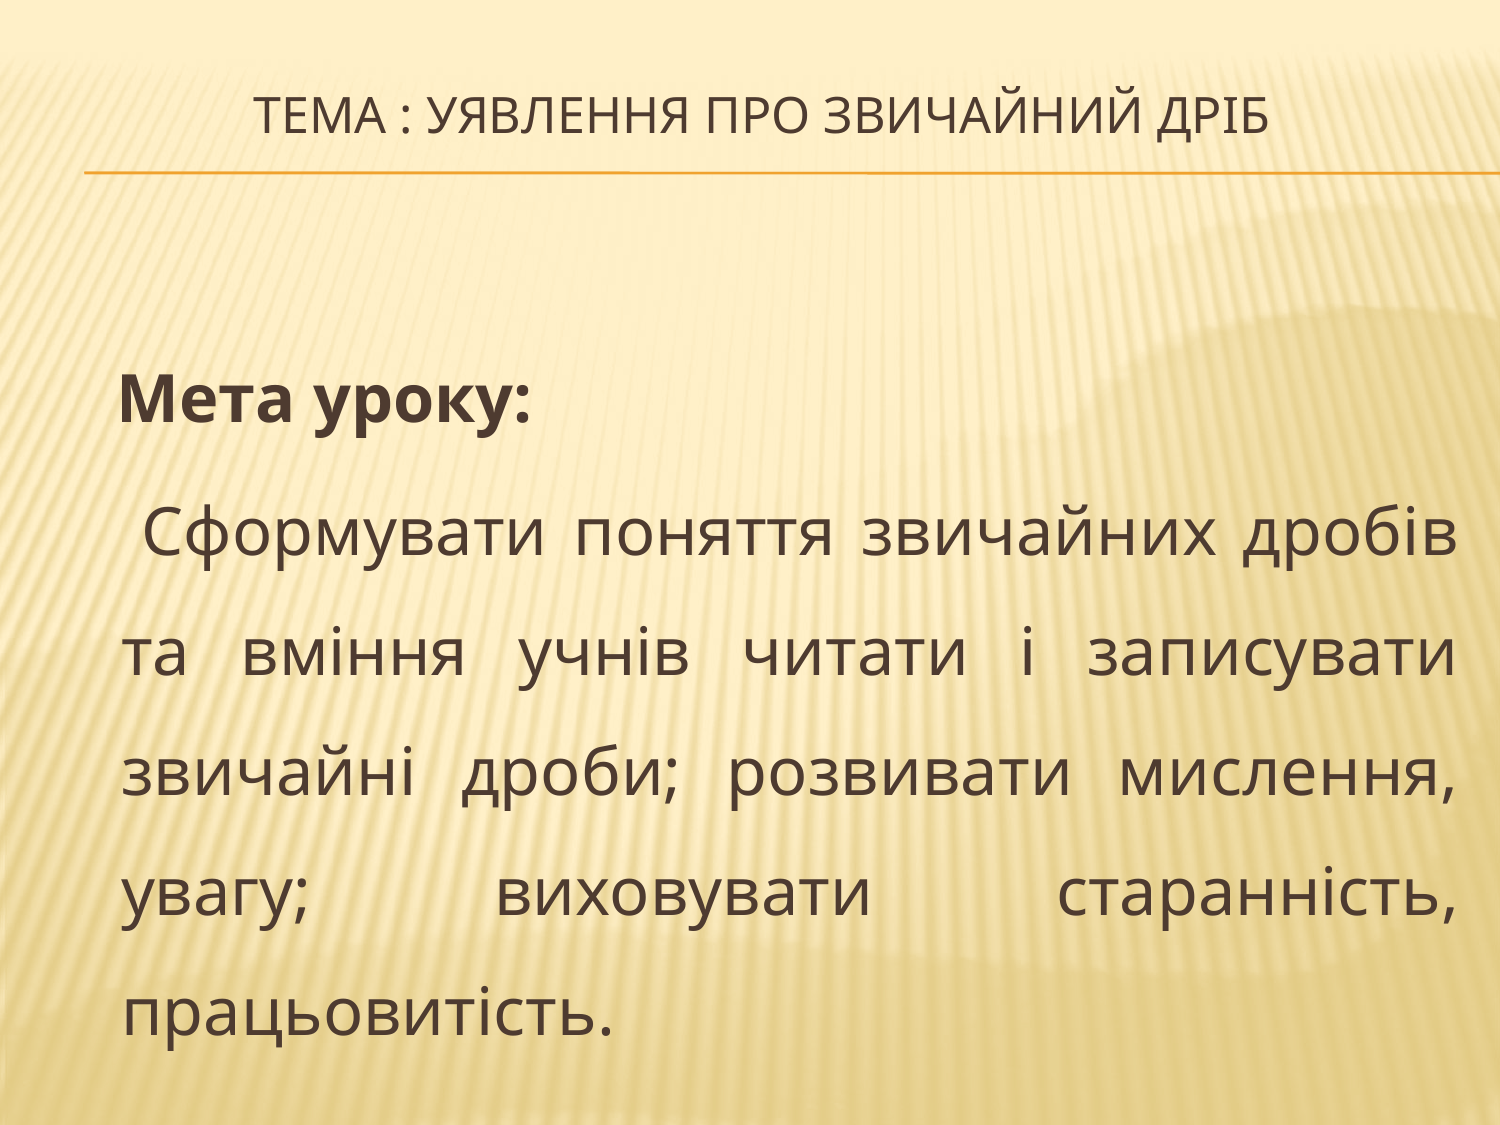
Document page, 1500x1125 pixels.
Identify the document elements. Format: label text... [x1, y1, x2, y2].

list Мета уроку: Сформувати поняття звичайних дробів та вміння учнів читати і записувати звичайні дроби; розвивати мислення, увагу; виховувати старанність, працьовитість. [50, 254, 1475, 998]
title Тема : Уявлення про звичайний дріб [50, 75, 1475, 213]
